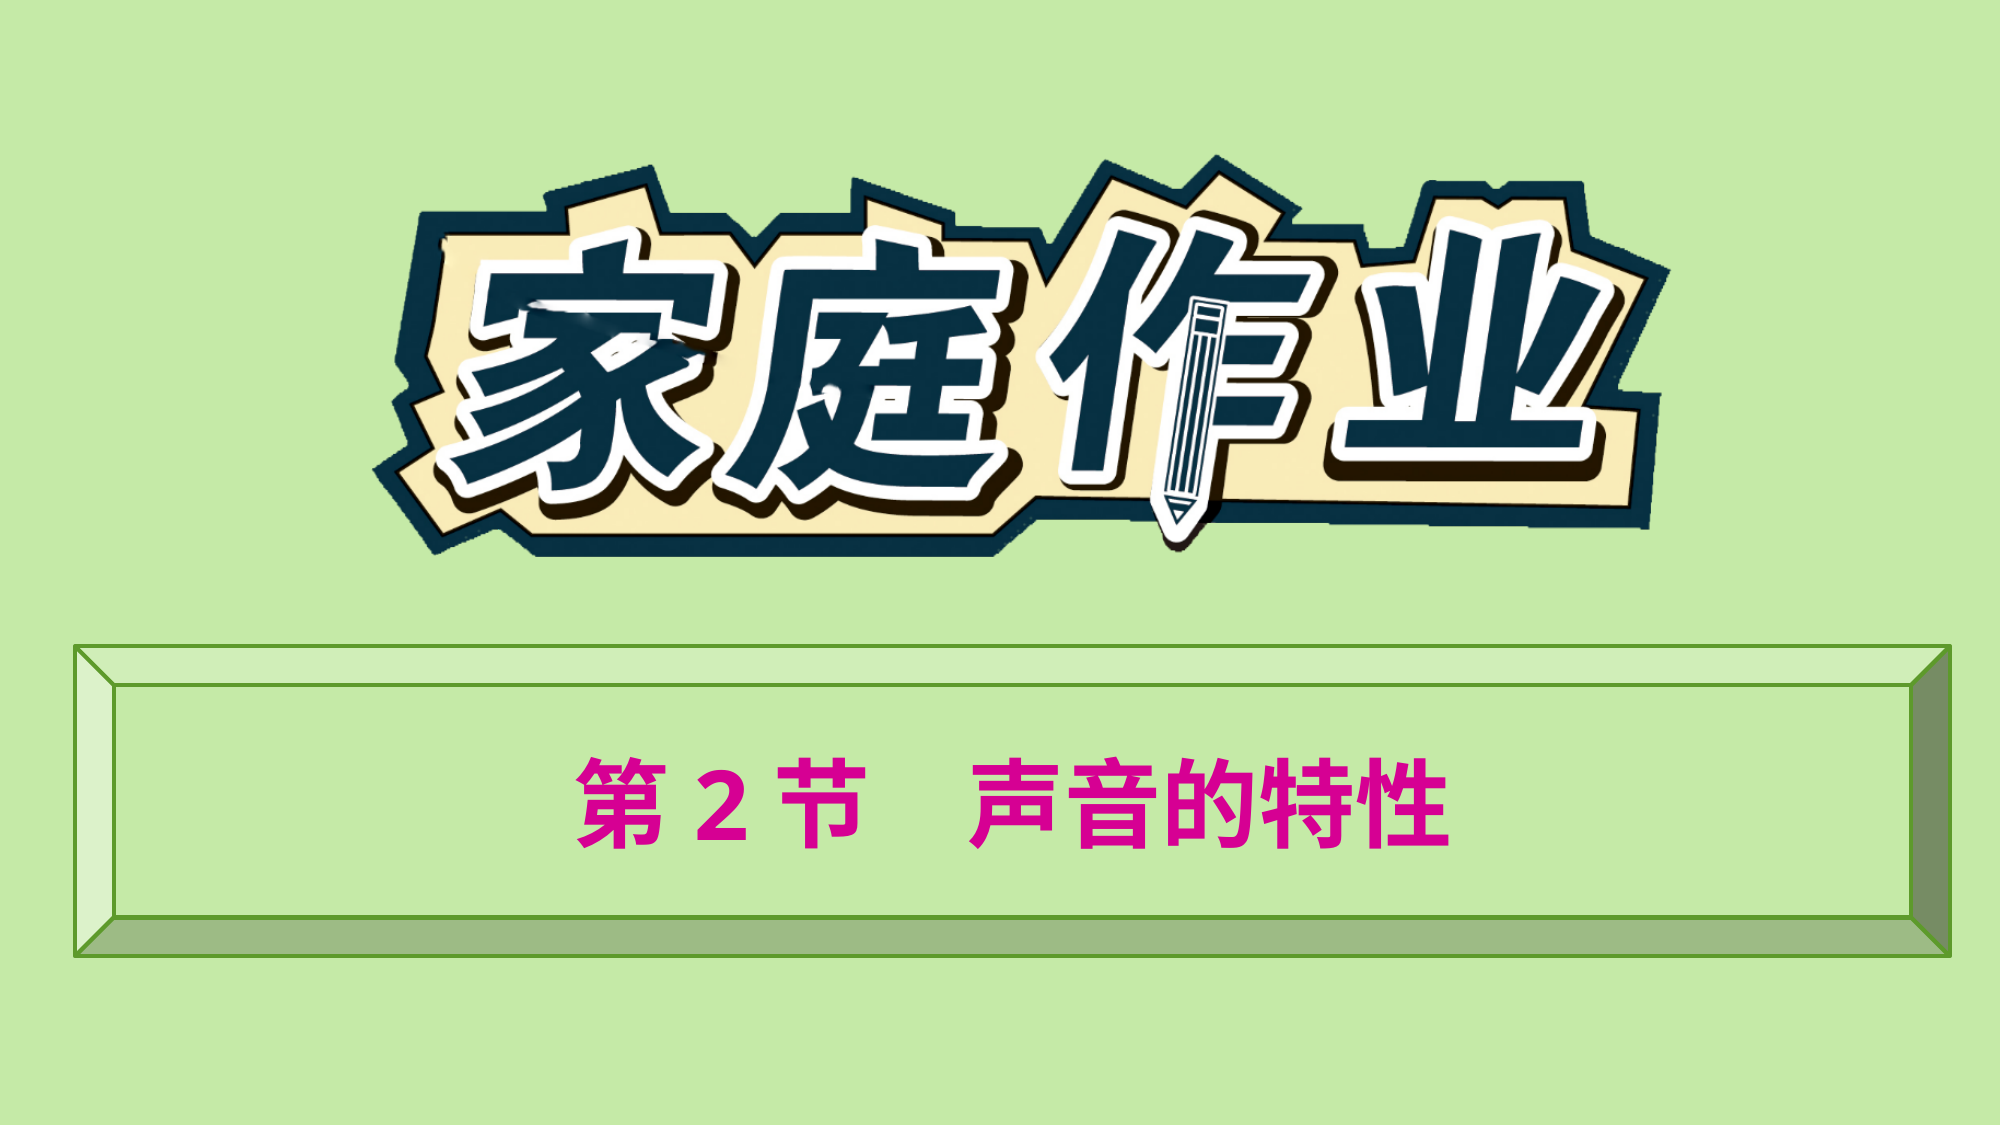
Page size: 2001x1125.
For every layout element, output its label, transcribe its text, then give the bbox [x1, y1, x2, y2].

picture [369, 87, 1675, 644]
text_box 第2节 声音的特性 [73, 644, 1952, 958]
